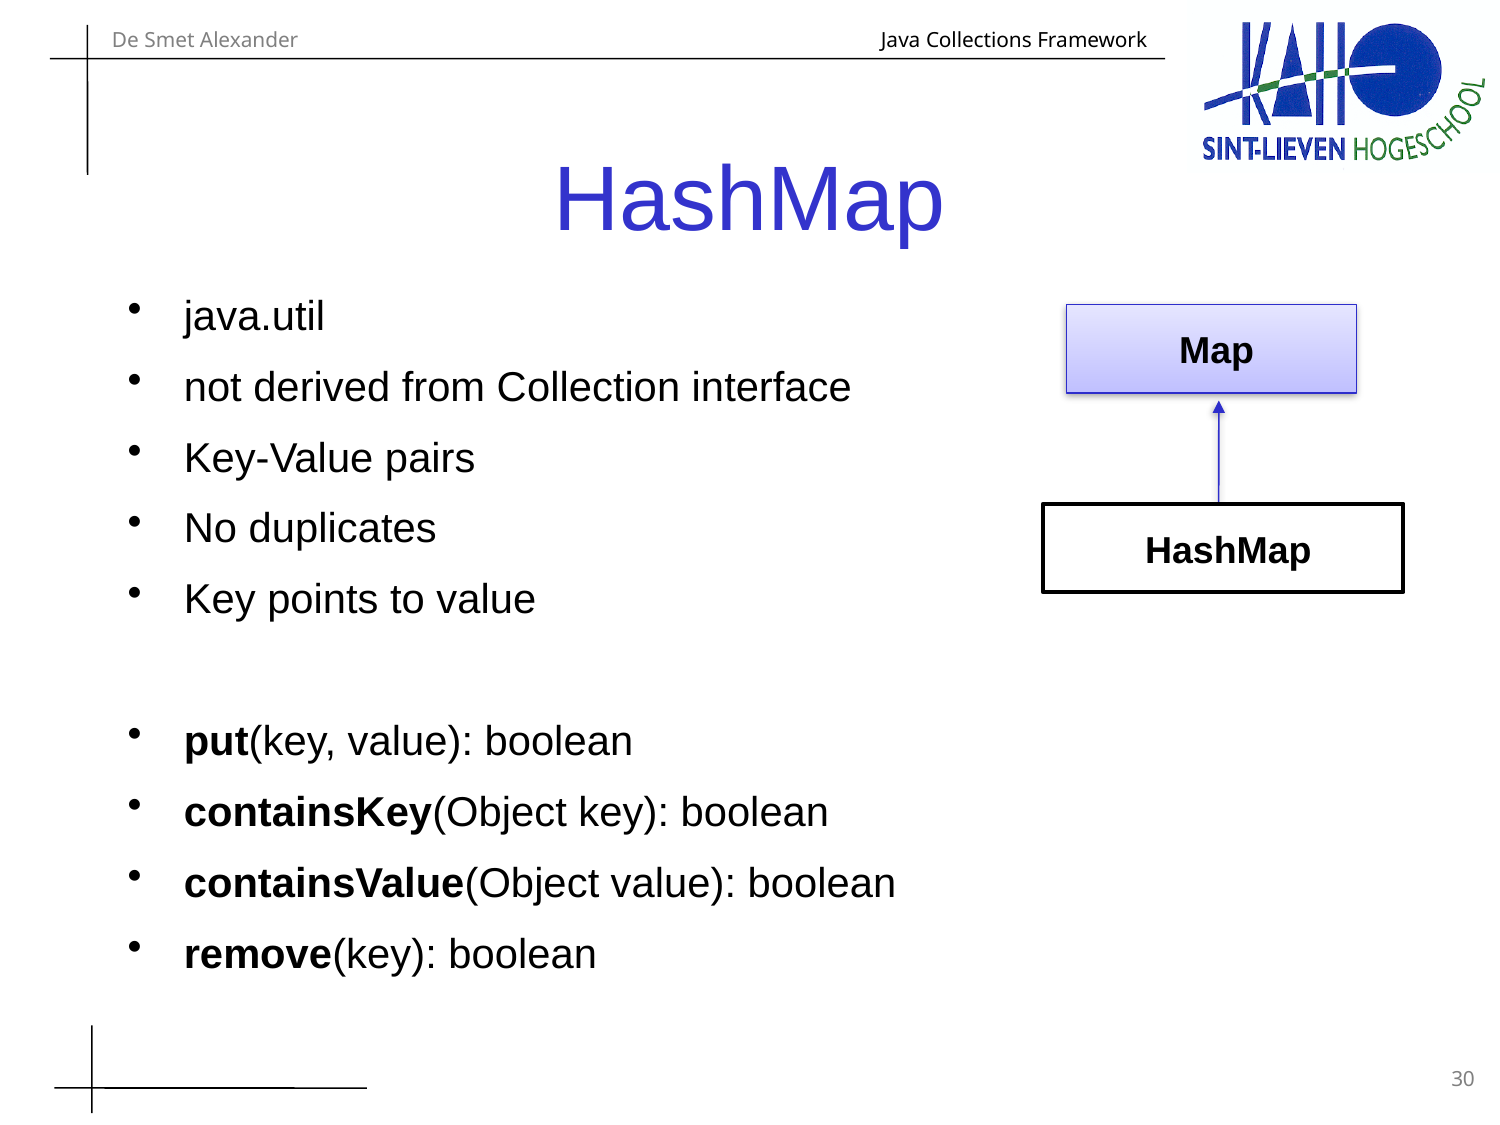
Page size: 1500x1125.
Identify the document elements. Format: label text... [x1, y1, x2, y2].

text_box Map [1066, 304, 1357, 394]
text_box HashMap [1041, 502, 1405, 594]
text_box [1212, 400, 1225, 502]
picture [1187, 0, 1500, 173]
list java.util not derived from Collection interface Key-Value pairs No duplicates Key points to value put(key, value): boolean containsKey(Object key): boolean containsValue(Object value): boolean remove(key): boolean [112, 280, 1388, 1079]
title HashMap [112, 99, 1388, 280]
